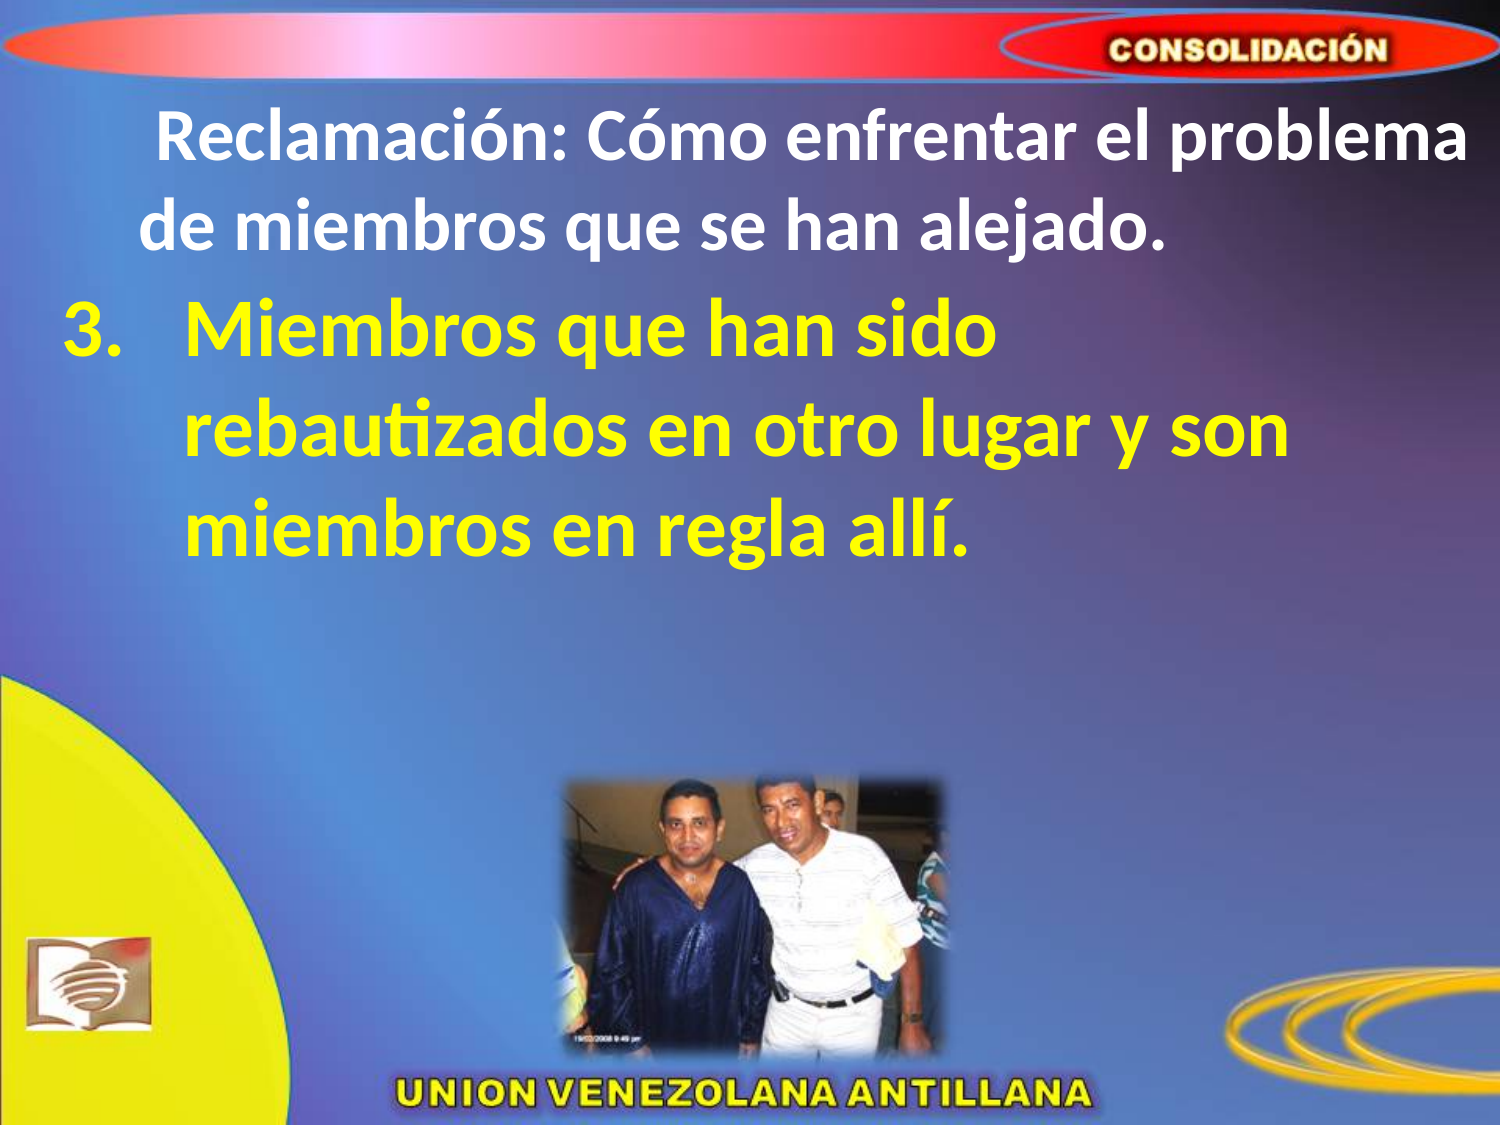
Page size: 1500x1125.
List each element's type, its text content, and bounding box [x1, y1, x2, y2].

title Reclamación: Cómo enfrentar el problema de miembros que se han alejado. [0, 82, 1489, 270]
picture [0, 0, 1500, 1125]
list Miembros que han sido rebautizados en otro lugar y son miembros en regla allí. [46, 270, 1430, 1008]
